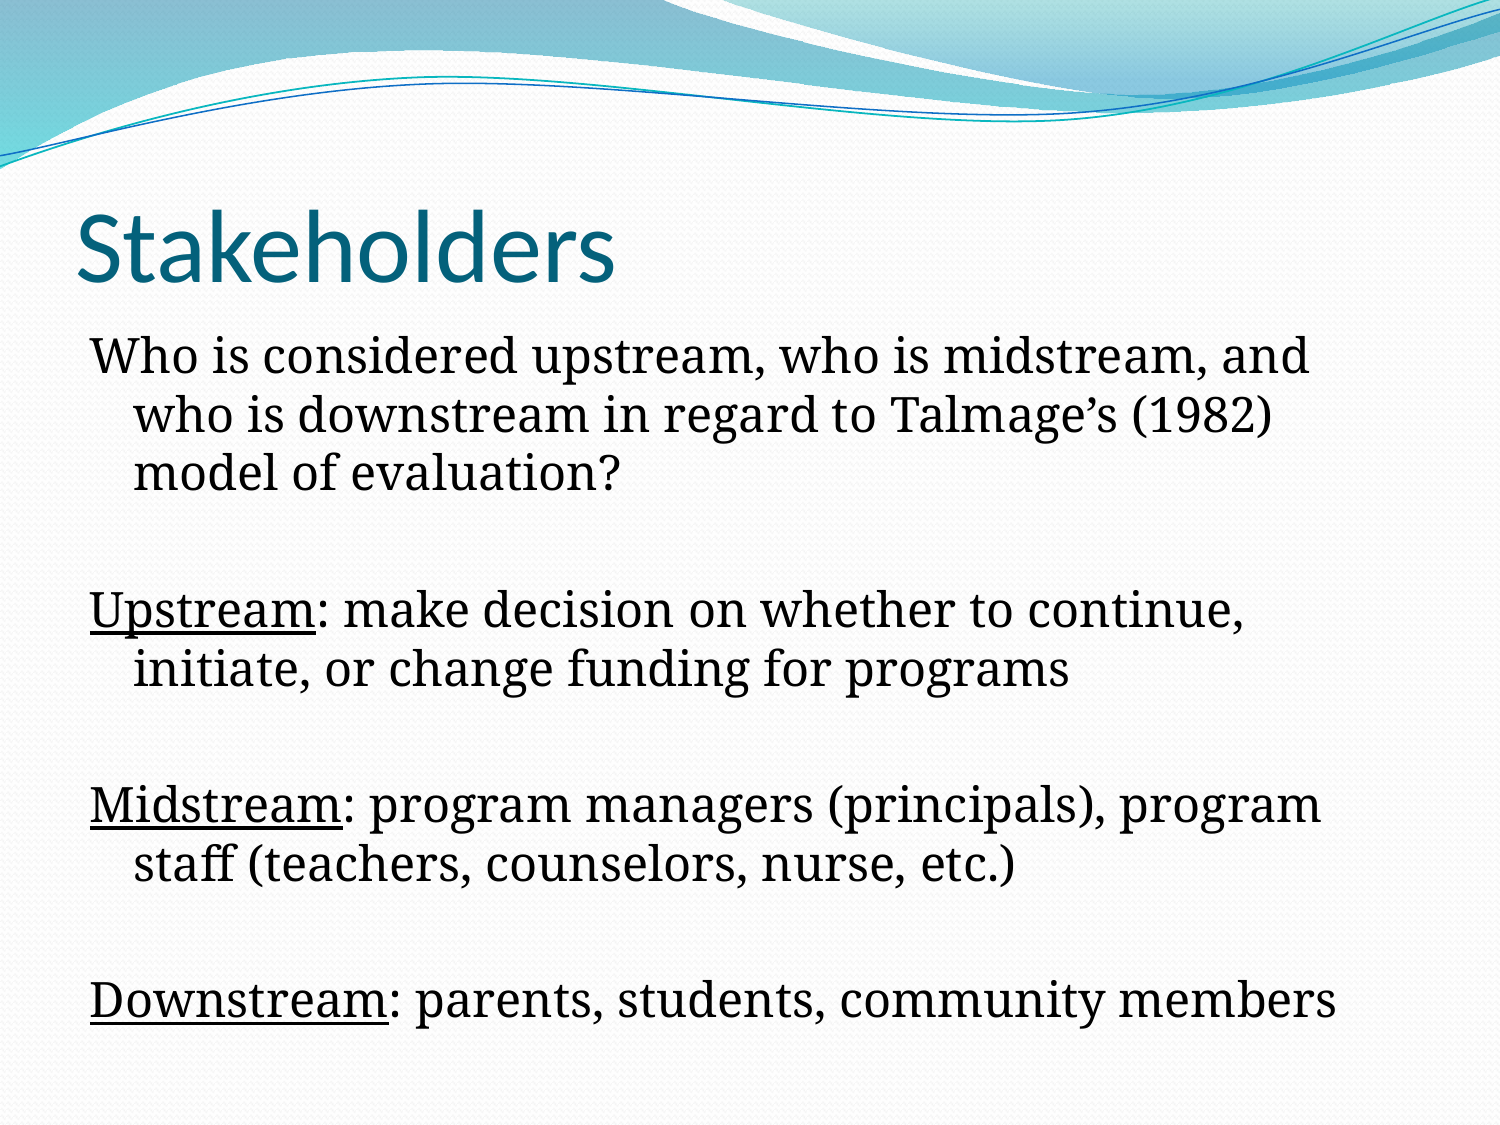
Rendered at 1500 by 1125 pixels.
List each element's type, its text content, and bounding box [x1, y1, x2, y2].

list Who is considered upstream, who is midstream, and who is downstream in regard to Talmage’s (1982) model of evaluation? Upstream: make decision on whether to continue, initiate, or change funding for programs Midstream: program managers (principals), program staff (teachers, counselors, nurse, etc.) Downstream: parents, students, community members [75, 317, 1425, 1038]
title Stakeholders [75, 115, 1425, 303]
